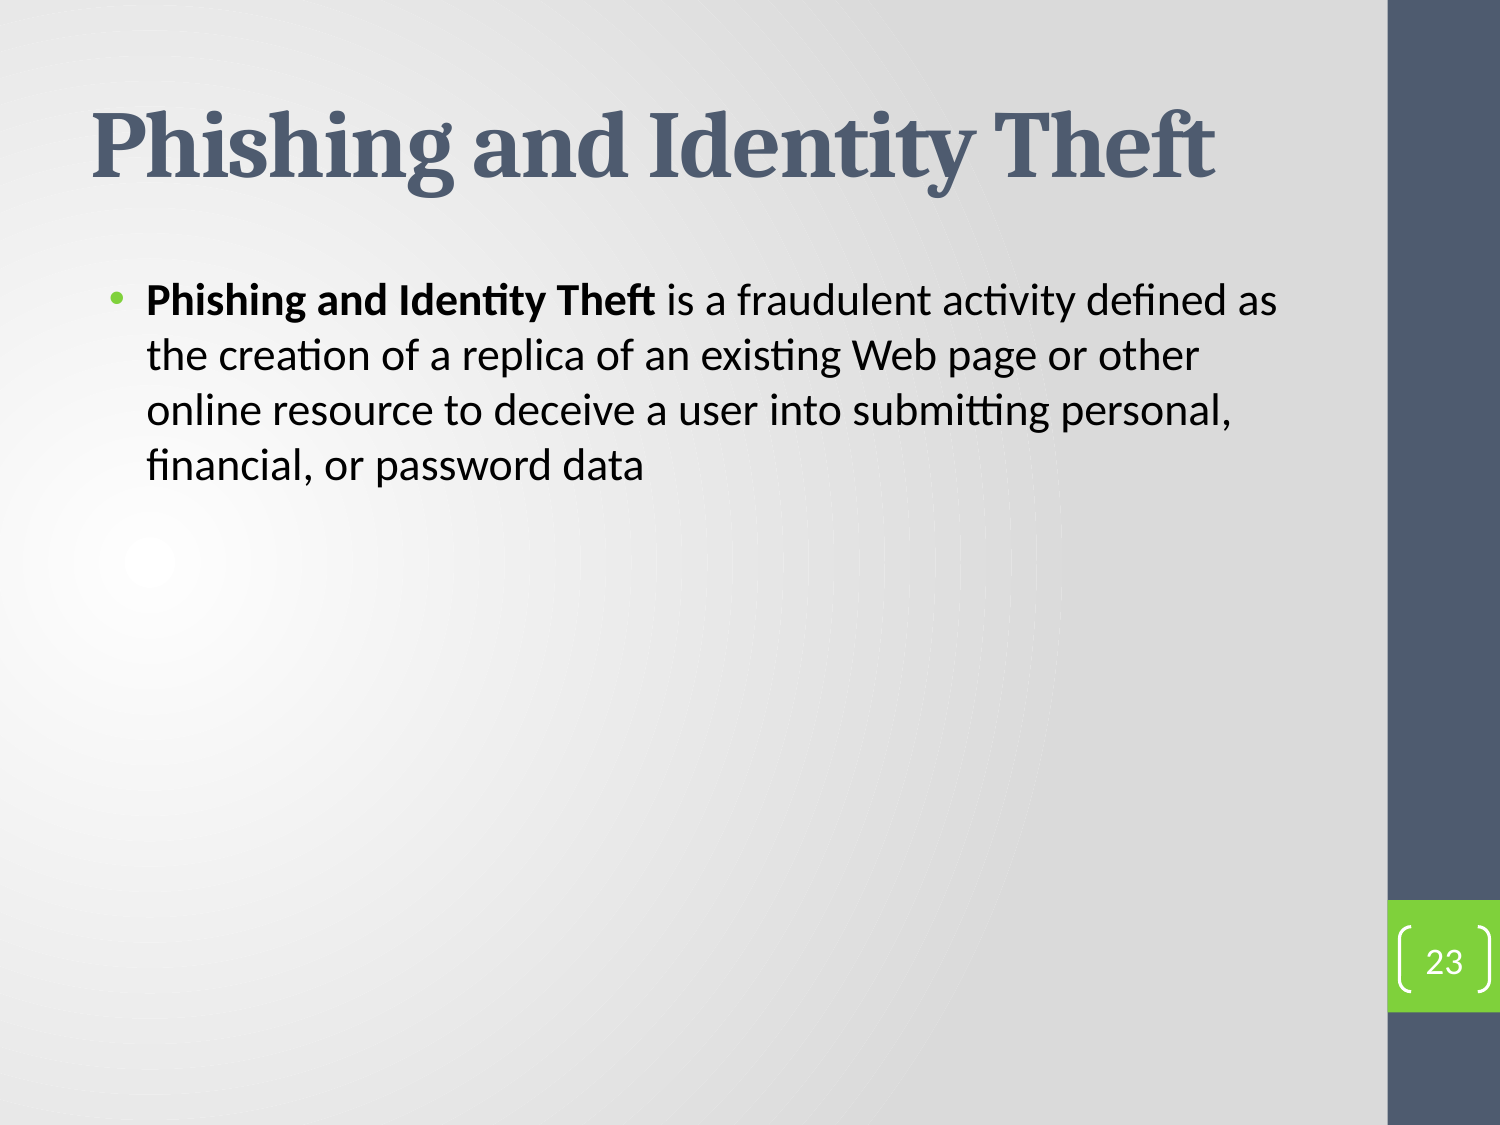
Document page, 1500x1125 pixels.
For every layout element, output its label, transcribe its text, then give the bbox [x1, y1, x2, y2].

list Phishing and Identity Theft is a fraudulent activity defined as the creation of a replica of an existing Web page or other online resource to deceive a user into submitting personal, financial, or password data [75, 262, 1325, 1050]
title Phishing and Identity Theft [75, 45, 1325, 233]
slide_number 23 [1397, 925, 1492, 994]
